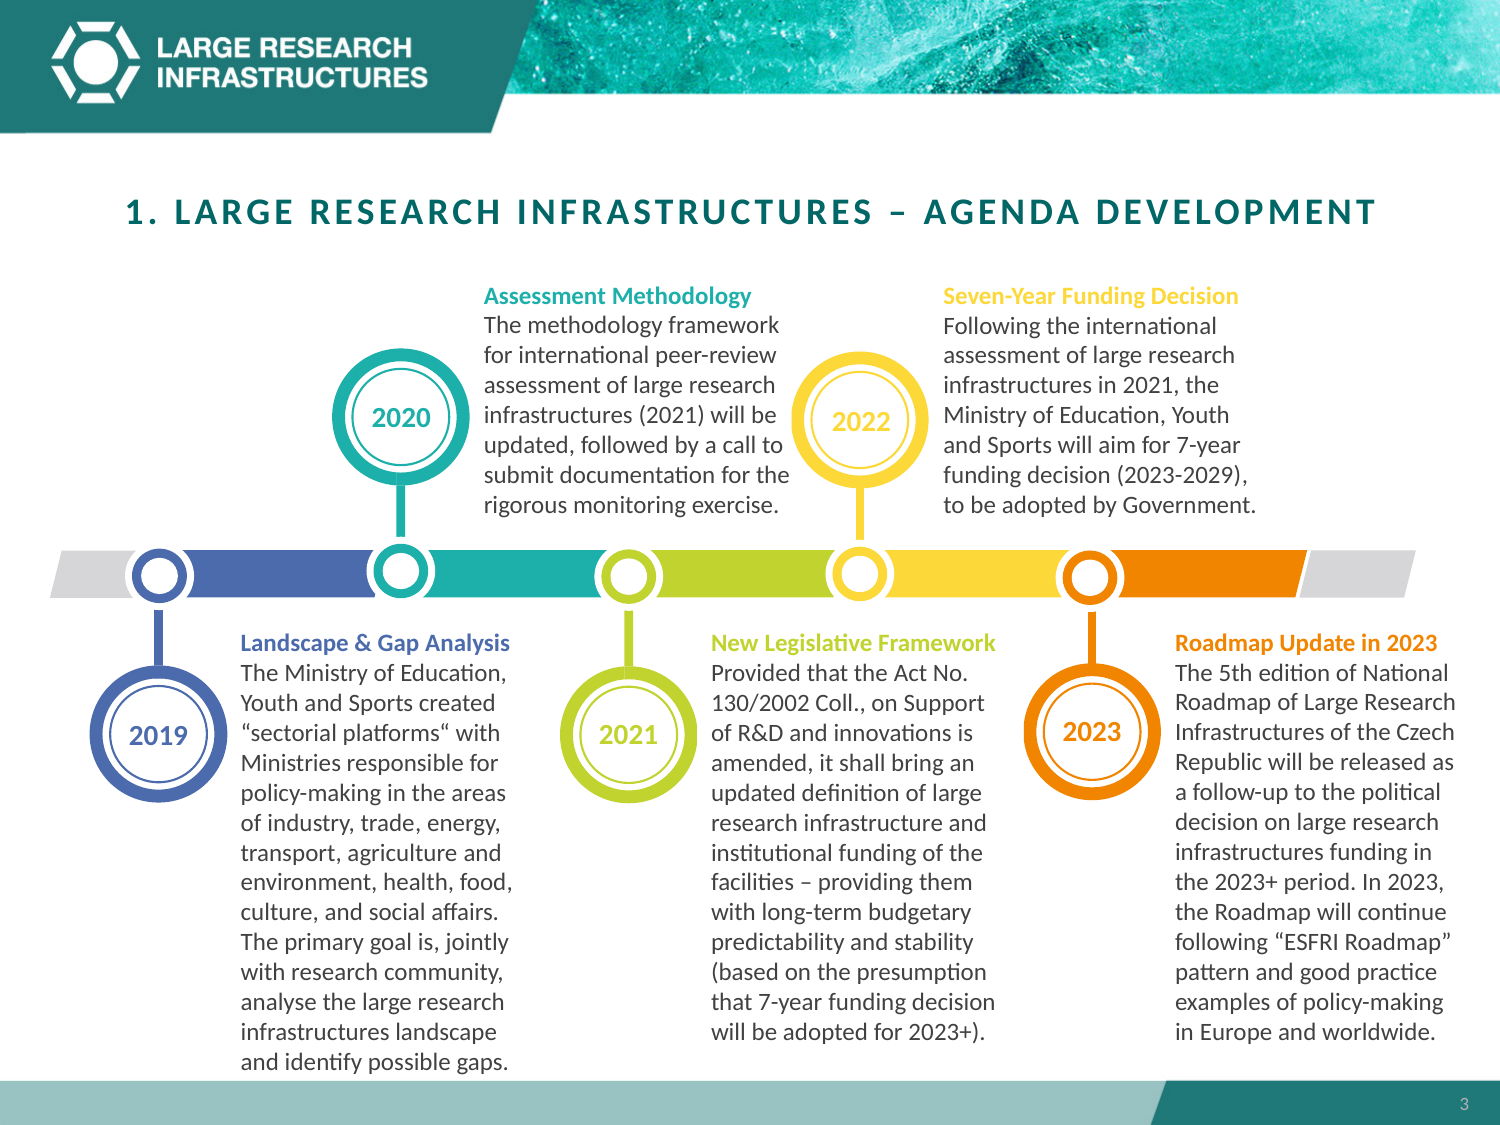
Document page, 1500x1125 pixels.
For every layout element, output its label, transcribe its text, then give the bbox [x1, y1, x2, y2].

text_box [1201, 549, 1309, 599]
text_box [268, 549, 292, 599]
title 1. Large research infrastructures – agenda development [85, 191, 1416, 261]
text_box [1298, 549, 1418, 599]
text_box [49, 541, 268, 803]
text_box Roadmap Update in 2023 The 5th edition of National Roadmap of Large Research Infrastructures of the Czech Republic will be released as a follow-up to the political decision on large research infrastructures funding in the 2023+ period. In 2023, the Roadmap will continue following “ESFRI Roadmap” pattern and good practice examples of policy-making in Europe and worldwide. [1160, 618, 1488, 1053]
text_box Landscape & Gap Analysis The Ministry of Education, Youth and Sports created “sectorial platforms“ with Ministries responsible for policy-making in the areas of industry, trade, energy, transport, agriculture and environment, health, food, culture, and social affairs. The primary goal is, jointly with research community, analyse the large research infrastructures landscape and identify possible gaps. [225, 619, 550, 1083]
text_box New Legislative Framework Provided that the Act No. 130/2002 Coll., on Support of R&D and innovations is amended, it shall bring an updated definition of large research infrastructure and institutional funding of the facilities – providing them with long-term budgetary predictability and stability (based on the presumption that 7-year funding decision will be adopted for 2023+). [696, 619, 1014, 1083]
text_box Assessment Methodology The methodology framework for international peer-review assessment of large research infrastructures (2021) will be updated, followed by a call to submit documentation for the rigorous monitoring exercise. [468, 271, 807, 526]
text_box [510, 549, 519, 599]
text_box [752, 351, 971, 609]
text_box Seven-Year Funding Decision Following the international assessment of large research infrastructures in 2021, the Ministry of Education, Youth and Sports will aim for 7-year funding decision (2023-2029), to be adopted by Government. [928, 271, 1274, 556]
text_box [738, 549, 752, 599]
text_box [971, 556, 983, 599]
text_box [292, 348, 510, 606]
slide_number 3 [1291, 1081, 1485, 1125]
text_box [519, 541, 738, 804]
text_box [983, 543, 1201, 801]
picture [0, 0, 1500, 1125]
